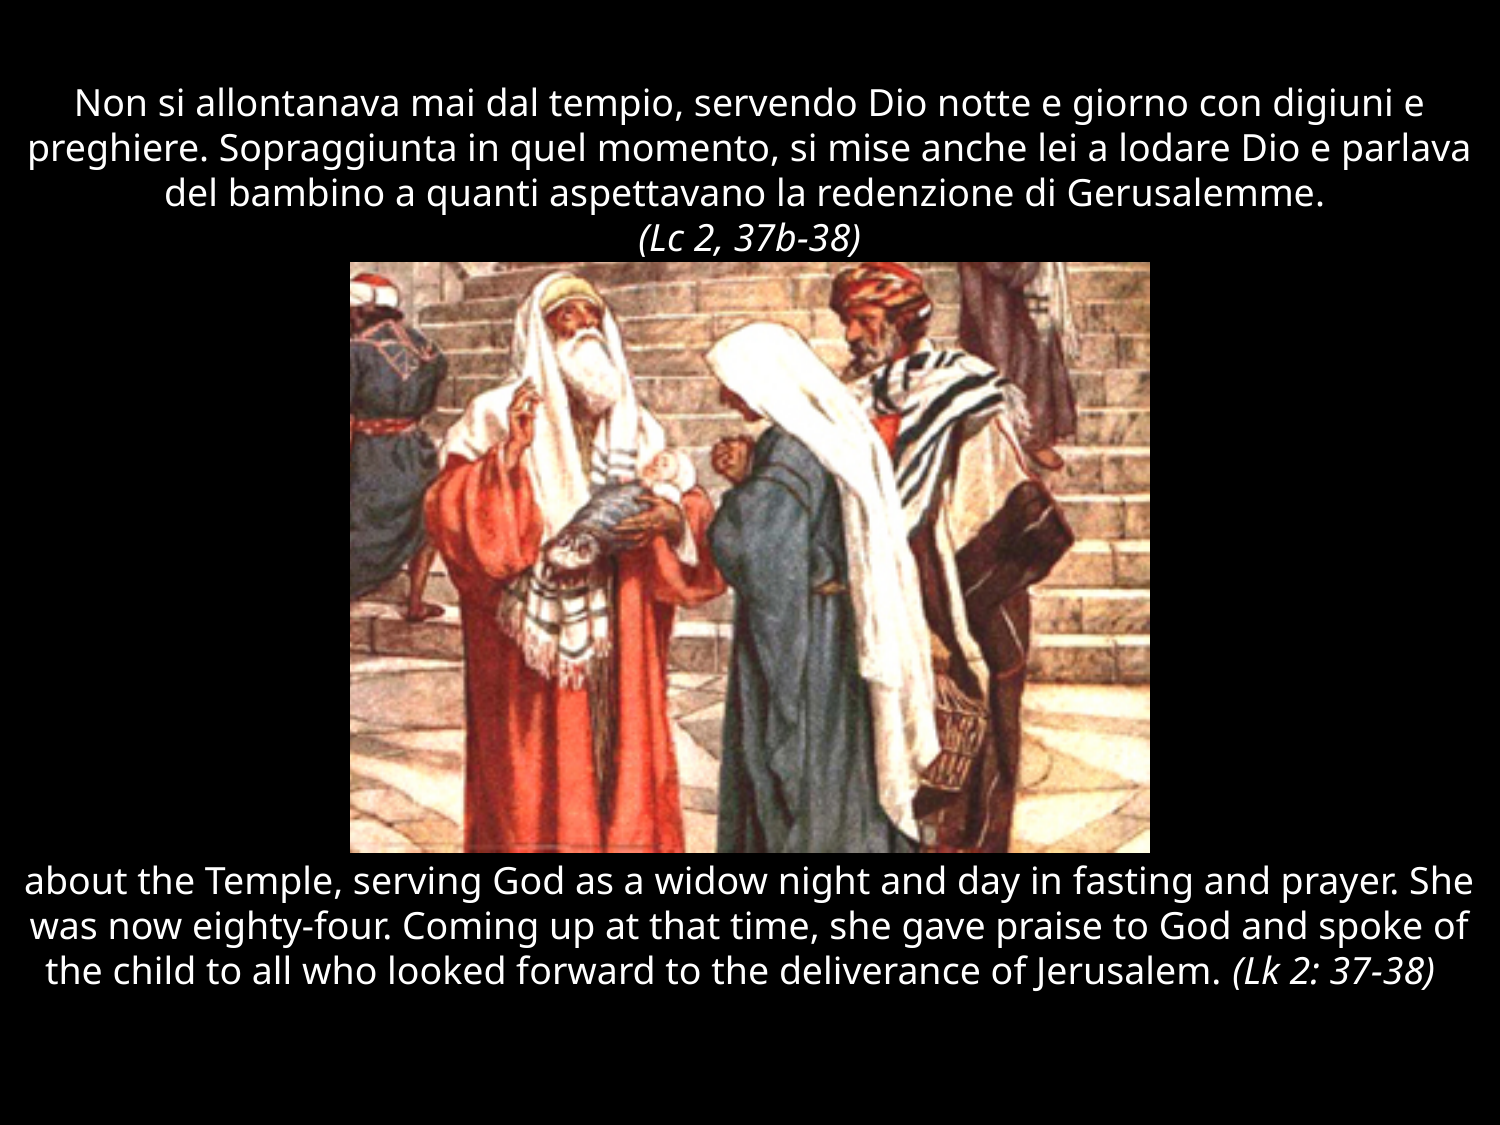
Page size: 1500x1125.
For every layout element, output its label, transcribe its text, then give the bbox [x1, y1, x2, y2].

text_box about the Temple, serving God as a widow night and day in fasting and prayer. She was now eighty-four. Coming up at that time, she gave praise to God and spoke of the child to all who looked forward to the deliverance of Jerusalem. (Lk 2: 37-38) [0, 849, 1500, 1000]
picture [349, 262, 1151, 853]
title Non si allontanava mai dal tempio, servendo Dio notte e giorno con digiuni e preghiere. Sopraggiunta in quel momento, si mise anche lei a lodare Dio e parlava del bambino a quanti aspettavano la redenzione di Gerusalemme. (Lc 2, 37b-38) [0, 75, 1500, 263]
